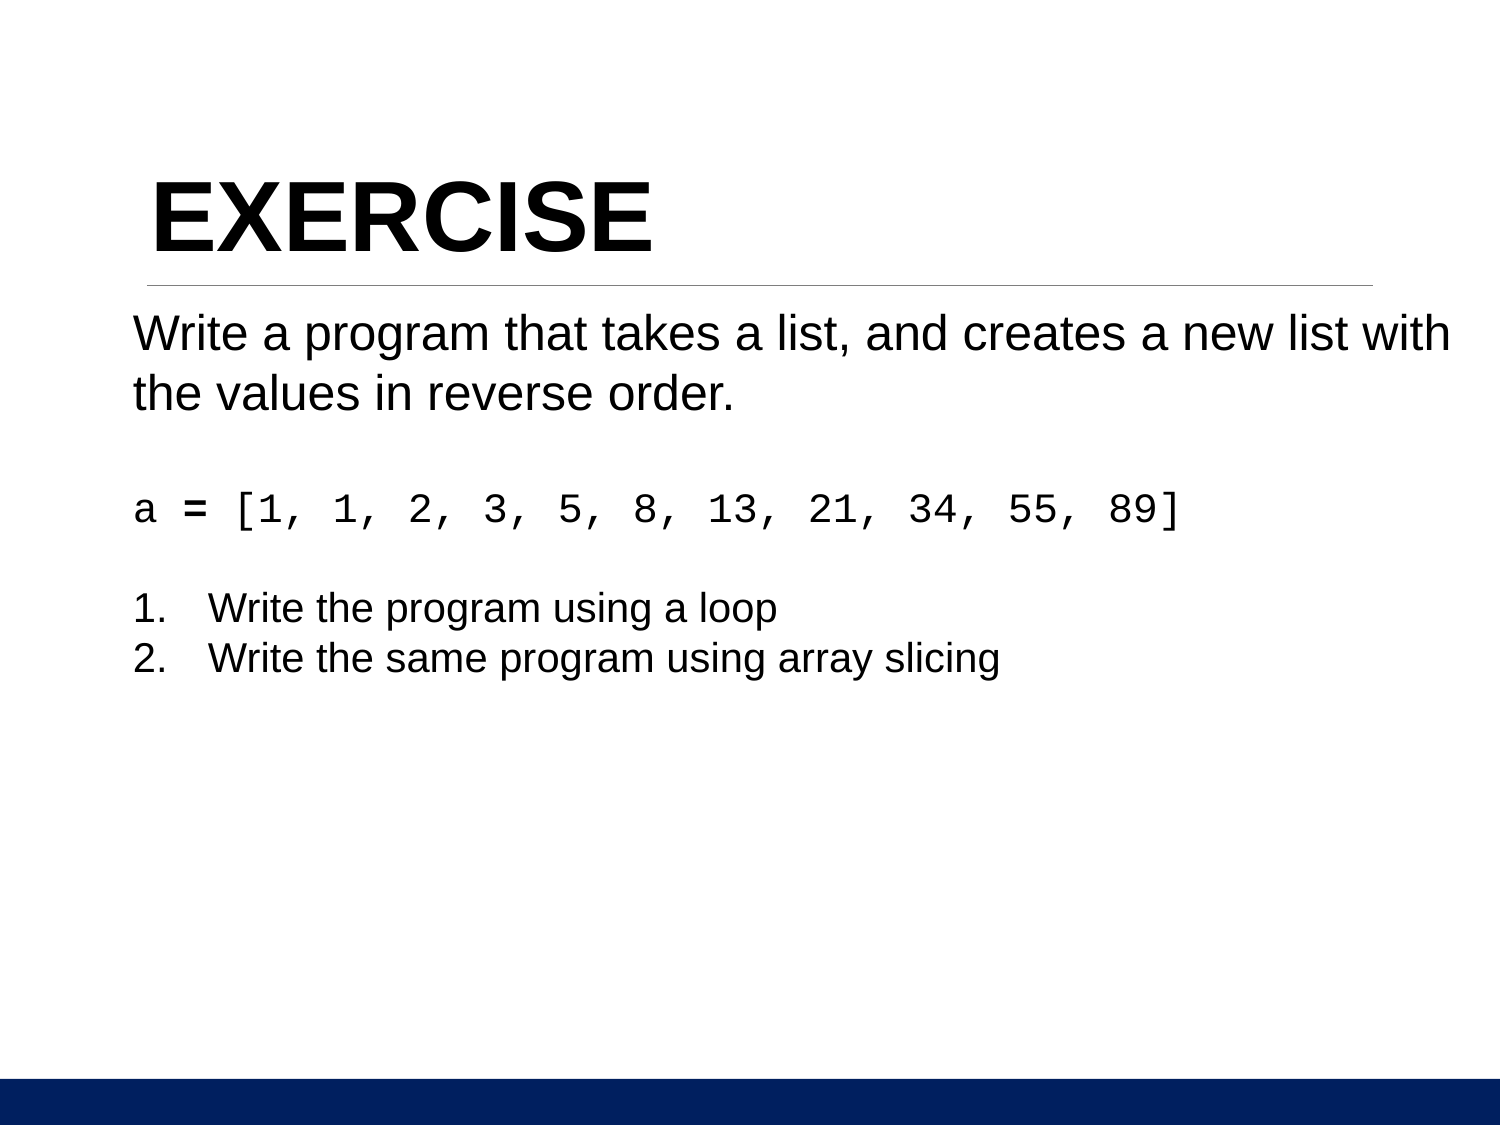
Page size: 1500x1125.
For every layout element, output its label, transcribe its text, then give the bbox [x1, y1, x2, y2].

text_box Write a program that takes a list, and creates a new list with the values in reverse order. a = [1, 1, 2, 3, 5, 8, 13, 21, 34, 55, 89] Write the program using a loop Write the same program using array slicing [132, 275, 1463, 731]
text_box EXERCISE [147, 149, 838, 272]
